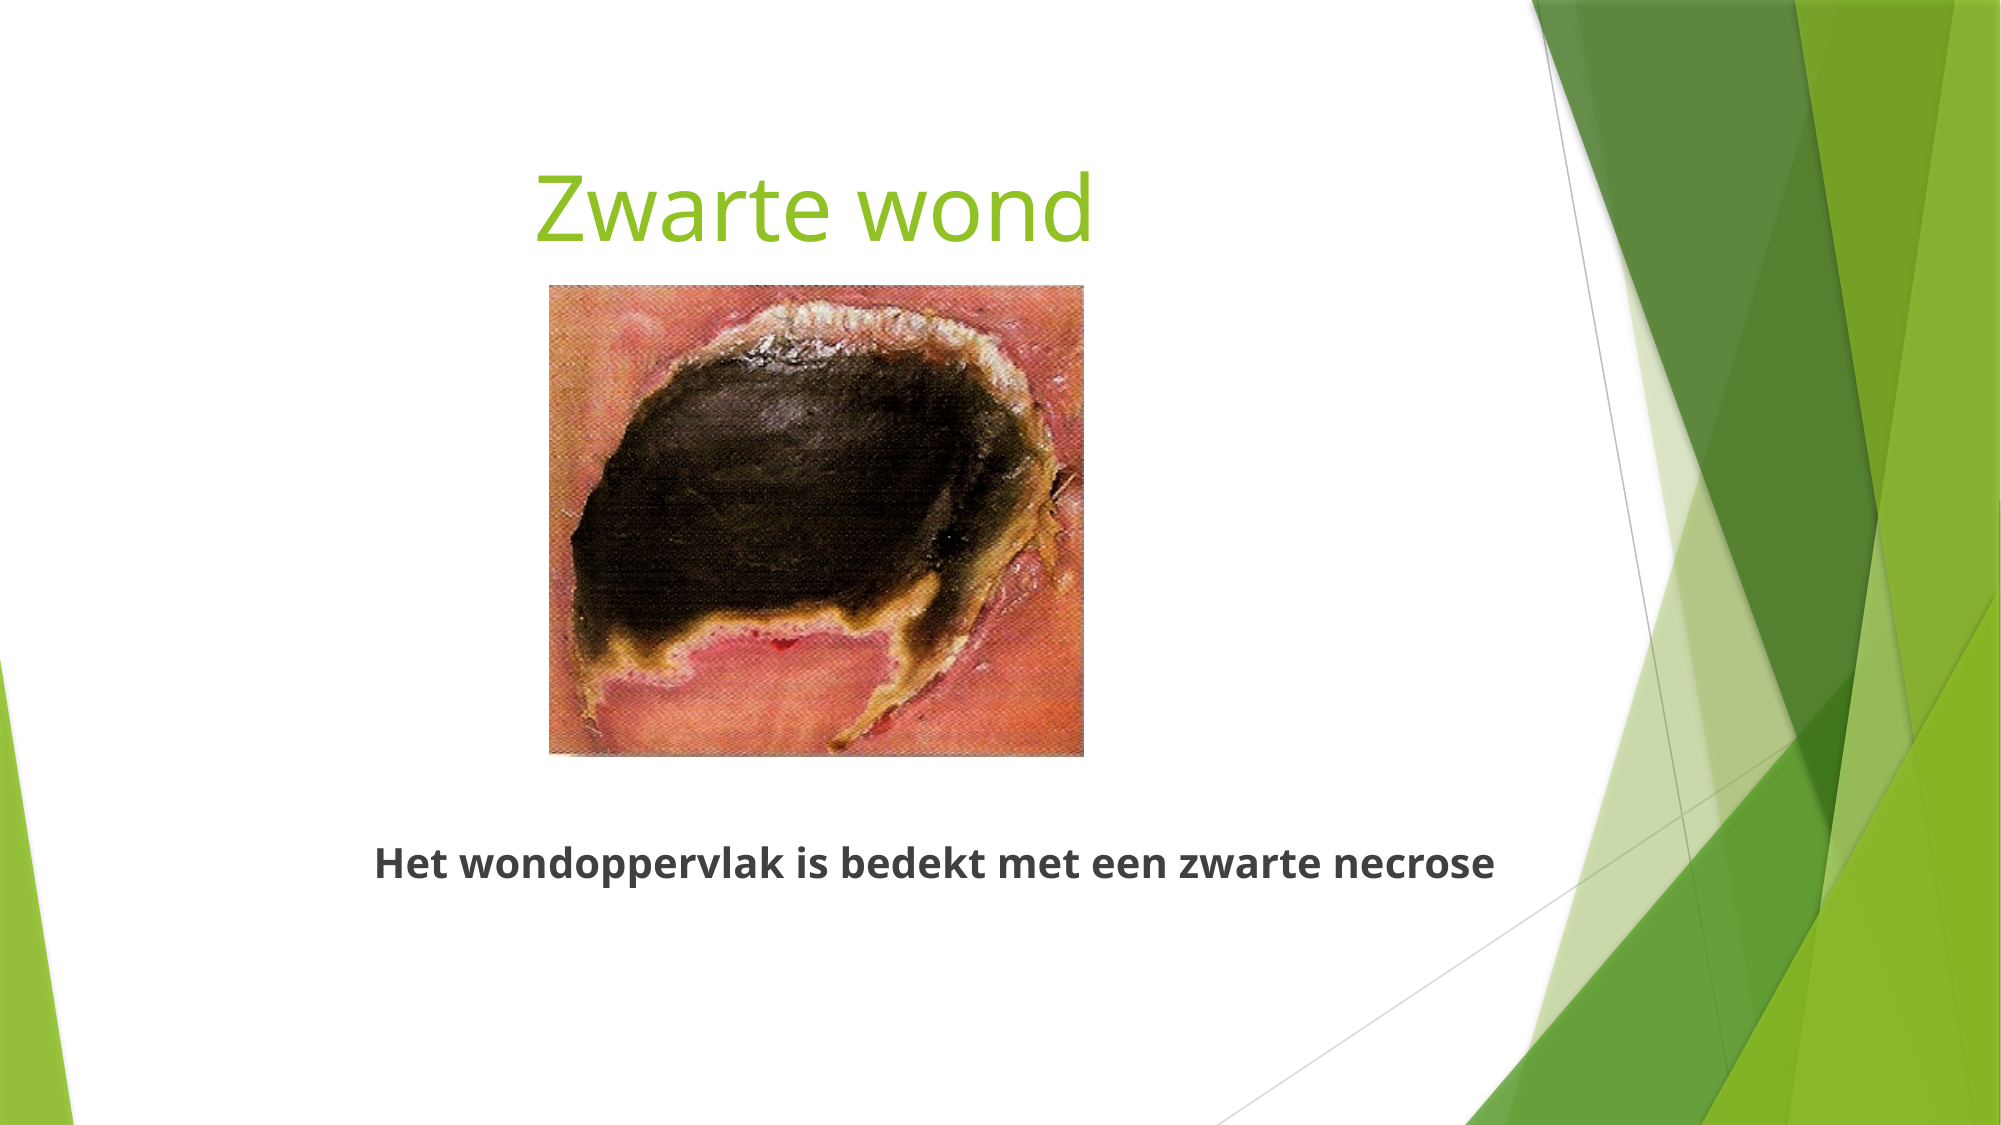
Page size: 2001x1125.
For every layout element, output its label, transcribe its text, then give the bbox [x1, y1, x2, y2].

title Zwarte wond [111, 99, 1522, 310]
list Het wondoppervlak is bedekt met een zwarte necrose [111, 733, 1522, 992]
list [548, 284, 1084, 758]
